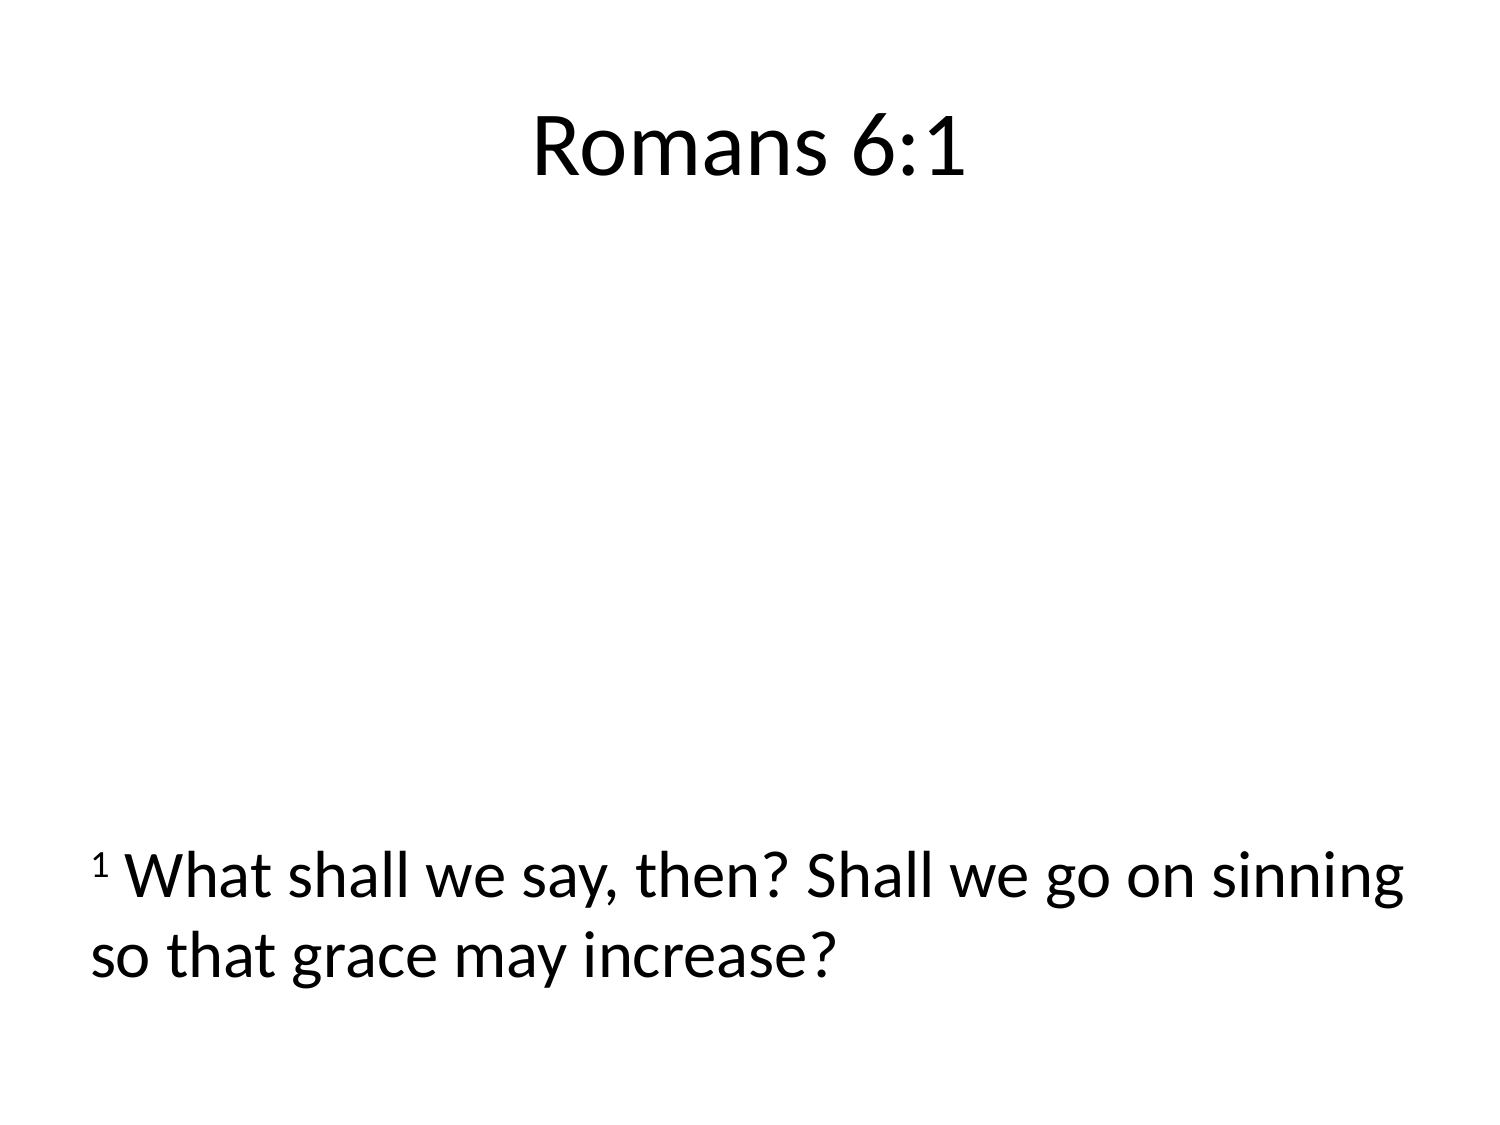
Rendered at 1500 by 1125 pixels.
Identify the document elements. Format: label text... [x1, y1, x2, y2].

title Romans 6:1 [75, 45, 1425, 233]
list 1 What shall we say, then? Shall we go on sinning so that grace may increase? [75, 262, 1425, 1005]
